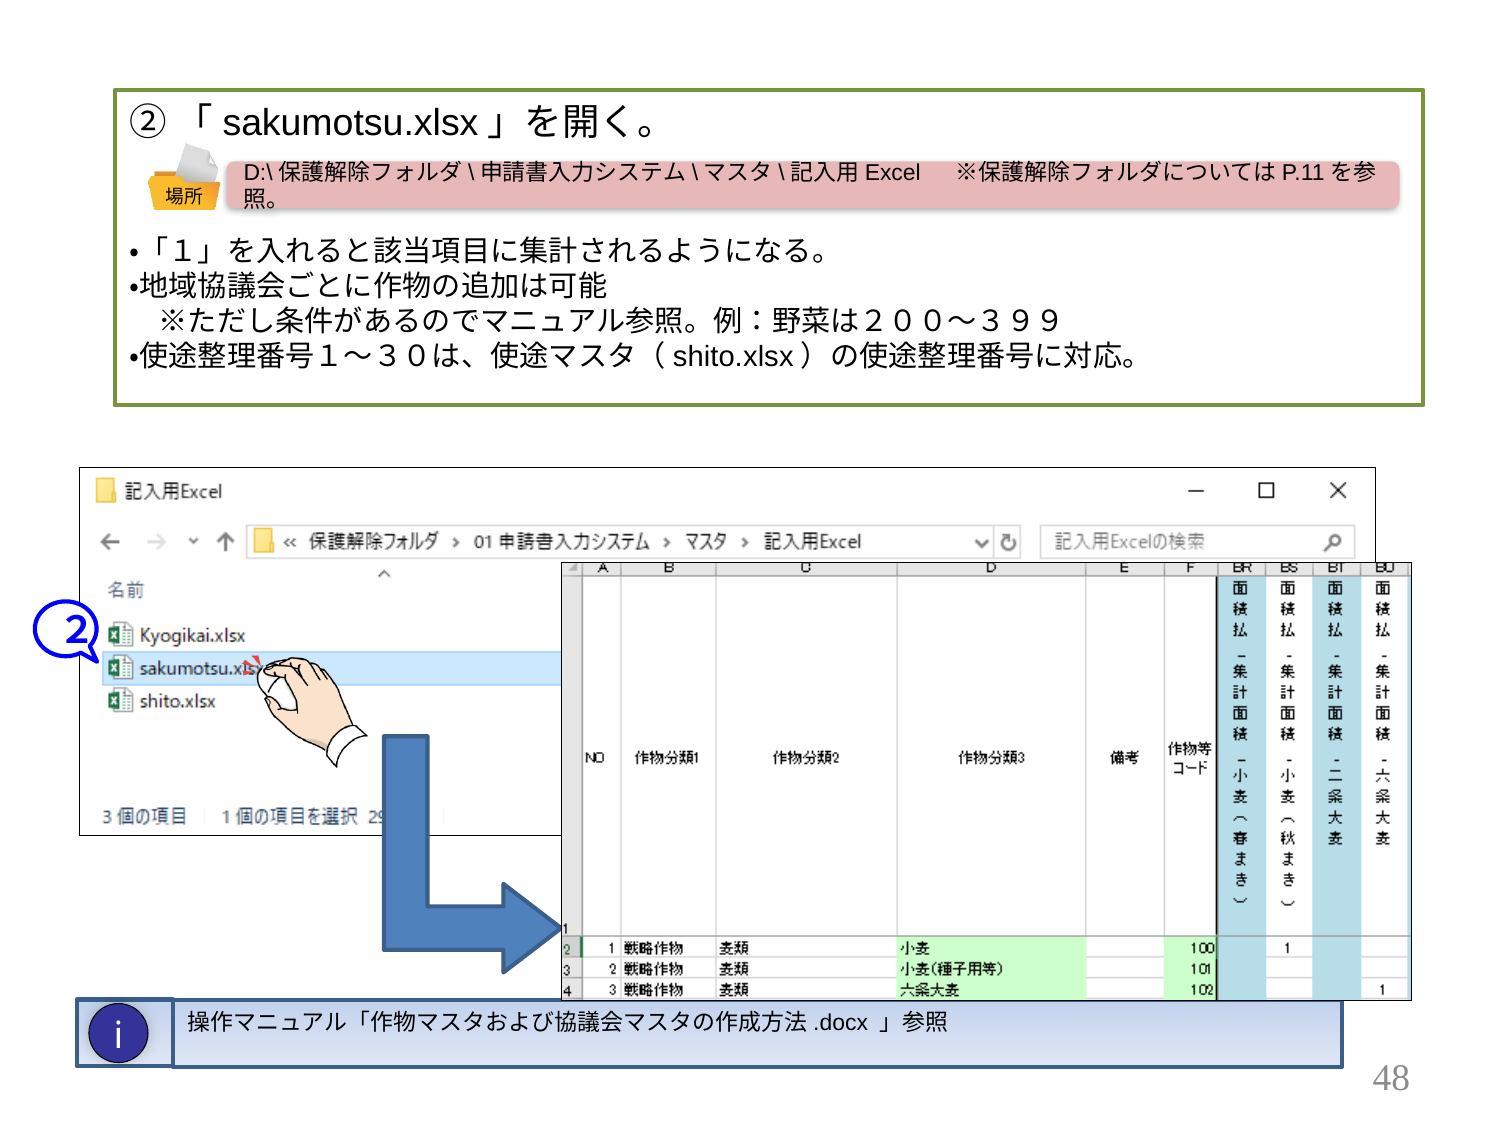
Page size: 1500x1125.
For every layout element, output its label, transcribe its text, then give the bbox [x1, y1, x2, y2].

text_box 操作マニュアル「作物マスタおよび協議会マスタの作成方法.docx 」参照 [171, 998, 1344, 1069]
text_box ２ [32, 599, 73, 659]
slide_number 47 [1074, 1045, 1425, 1106]
text_box [133, 997, 175, 1068]
text_box i [86, 1001, 151, 1065]
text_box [138, 142, 231, 221]
picture [78, 466, 1412, 1001]
text_box ②「sakumotsu.xlsx」を開く。 ・「１」を入れると該当項目に集計されるようになる。 ・地域協議会ごとに作物の追加は可能 ※ただし条件があるのでマニュアル参照。例：野菜は２００～３９９ ・使途整理番号１～３０は、使途マスタ（shito.xlsx）の使途整理番号に対応。 [113, 88, 1425, 407]
text_box [381, 844, 555, 975]
text_box D:\保護解除フォルダ\申請書入力システム\マスタ\記入用Excel ※保護解除フォルダについてはP.11を参照。 [235, 159, 1402, 211]
text_box [75, 997, 105, 1068]
